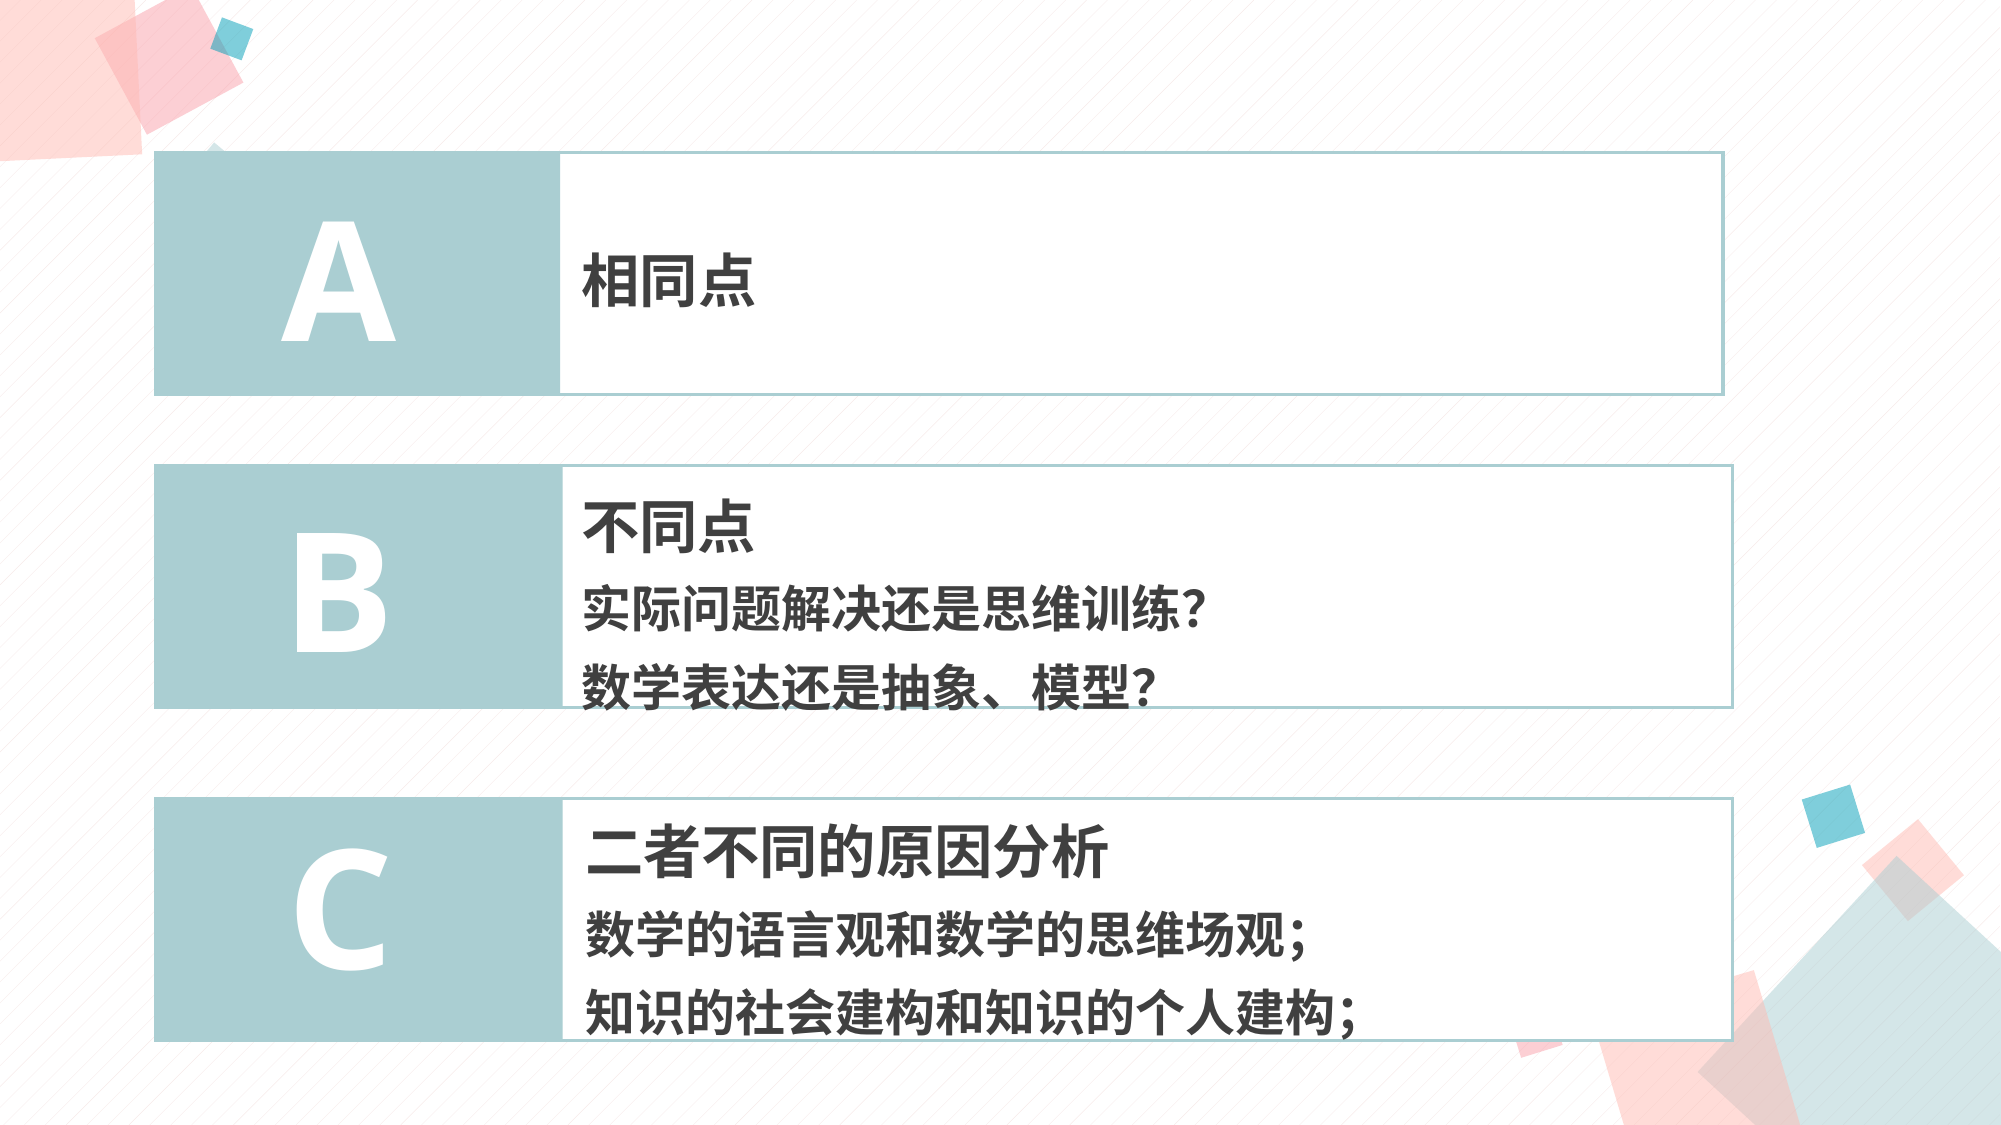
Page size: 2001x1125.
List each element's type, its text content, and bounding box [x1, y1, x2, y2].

text_box 二者不同的原因分析 数学的语言观和数学的思维场观； 知识的社会建构和知识的个人建构； [570, 1041, 1639, 1049]
text_box 二者不同的原因分析 数学的语言观和数学的思维场观； 知识的社会建构和知识的个人建构； [570, 786, 1639, 798]
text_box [155, 152, 1724, 395]
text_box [155, 798, 1733, 1041]
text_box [155, 465, 1733, 708]
text_box 不同点 实际问题解决还是思维训练？ 数学表达还是抽象、模型？ [566, 461, 1748, 724]
